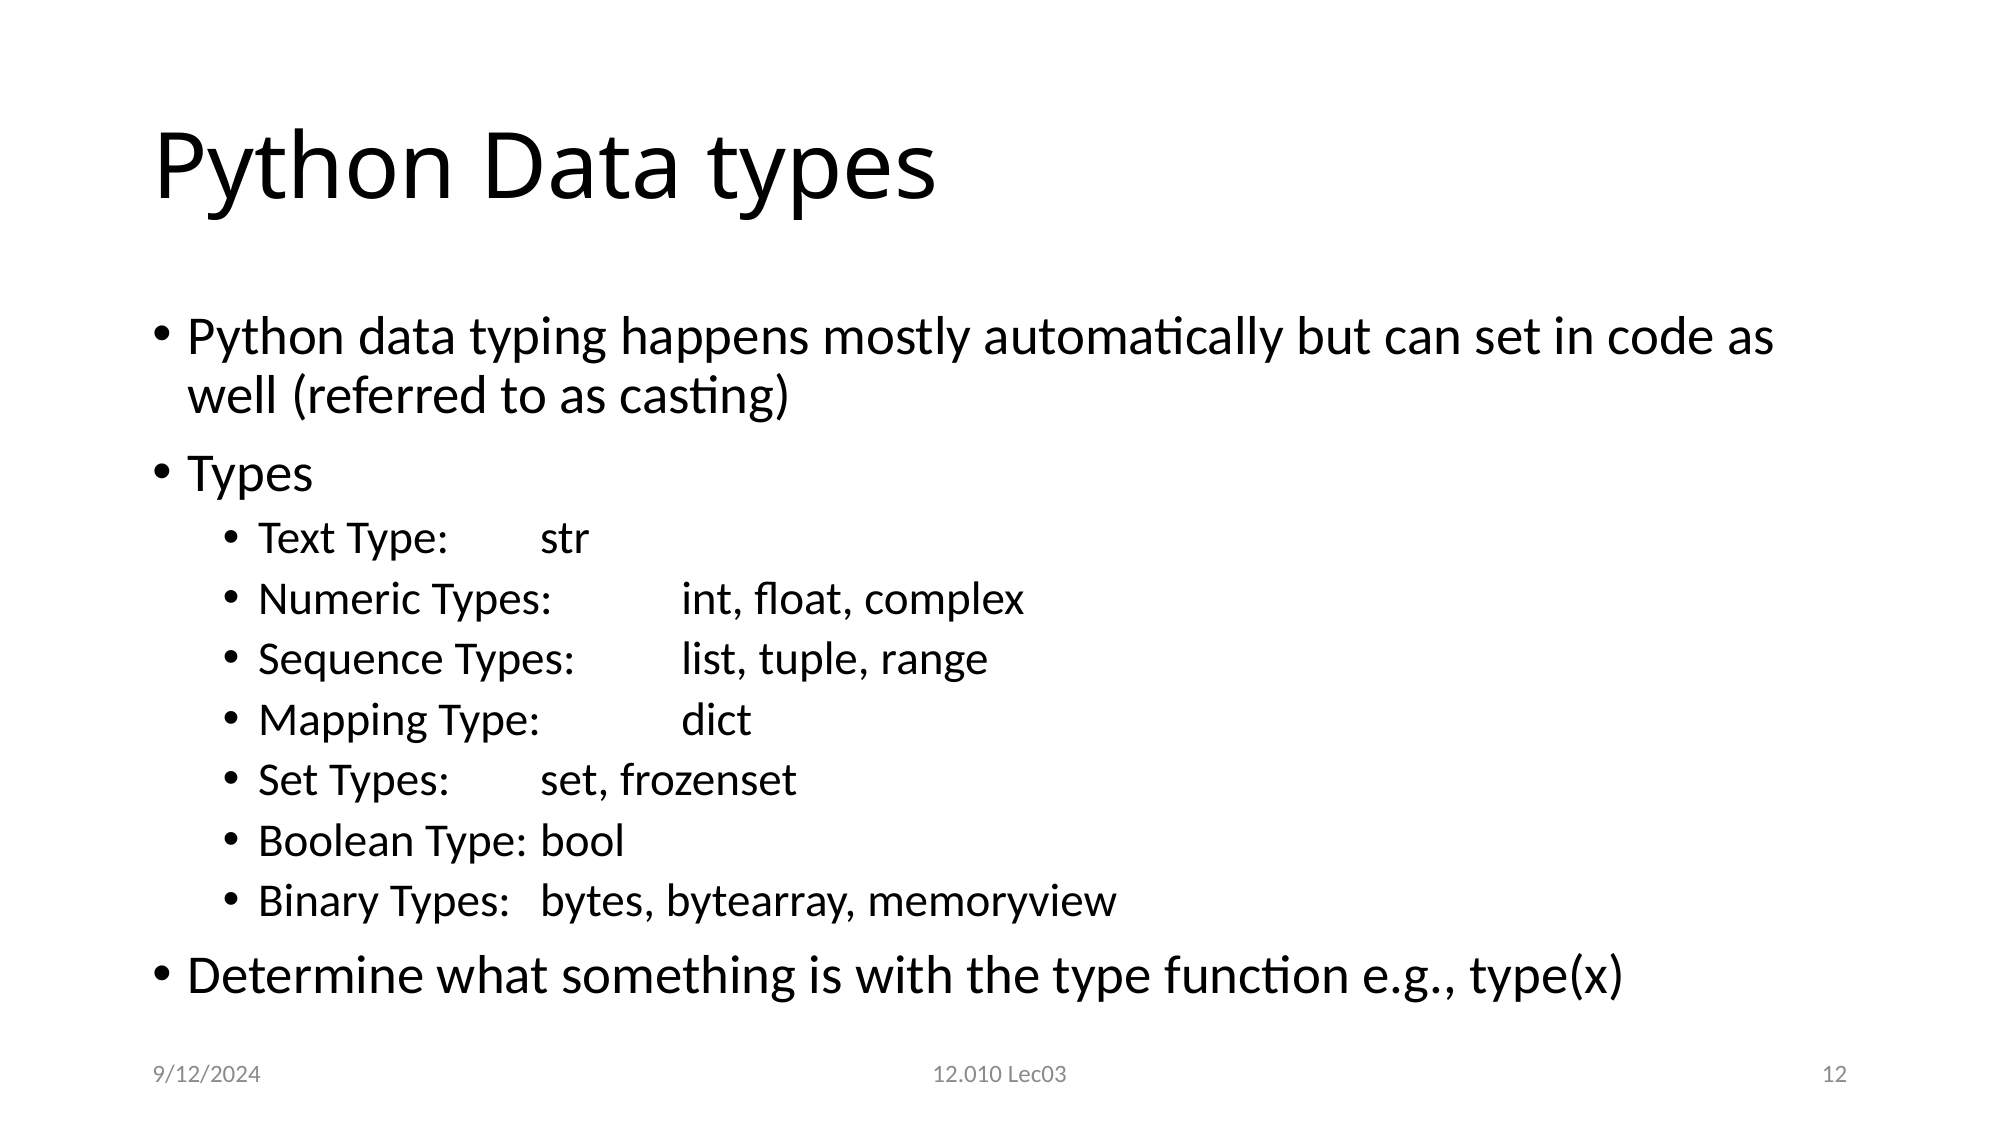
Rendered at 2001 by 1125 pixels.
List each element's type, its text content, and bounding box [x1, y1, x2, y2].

title Python Data types [137, 59, 1863, 278]
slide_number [137, 1042, 588, 1103]
slide_number 12 [1412, 1042, 1863, 1103]
footer 12.010 Lec03 [662, 1042, 1338, 1103]
list Python data typing happens mostly automatically but can set in code as well (referred to as casting) Types Text Type: str Numeric Types: int, float, complex Sequence Types: list, tuple, range Mapping Type: dict Set Types: set, frozenset Boolean Type: bool Binary Types: bytes, bytearray, memoryview Determine what something is with the type function e.g., type(x) [137, 299, 1863, 1014]
